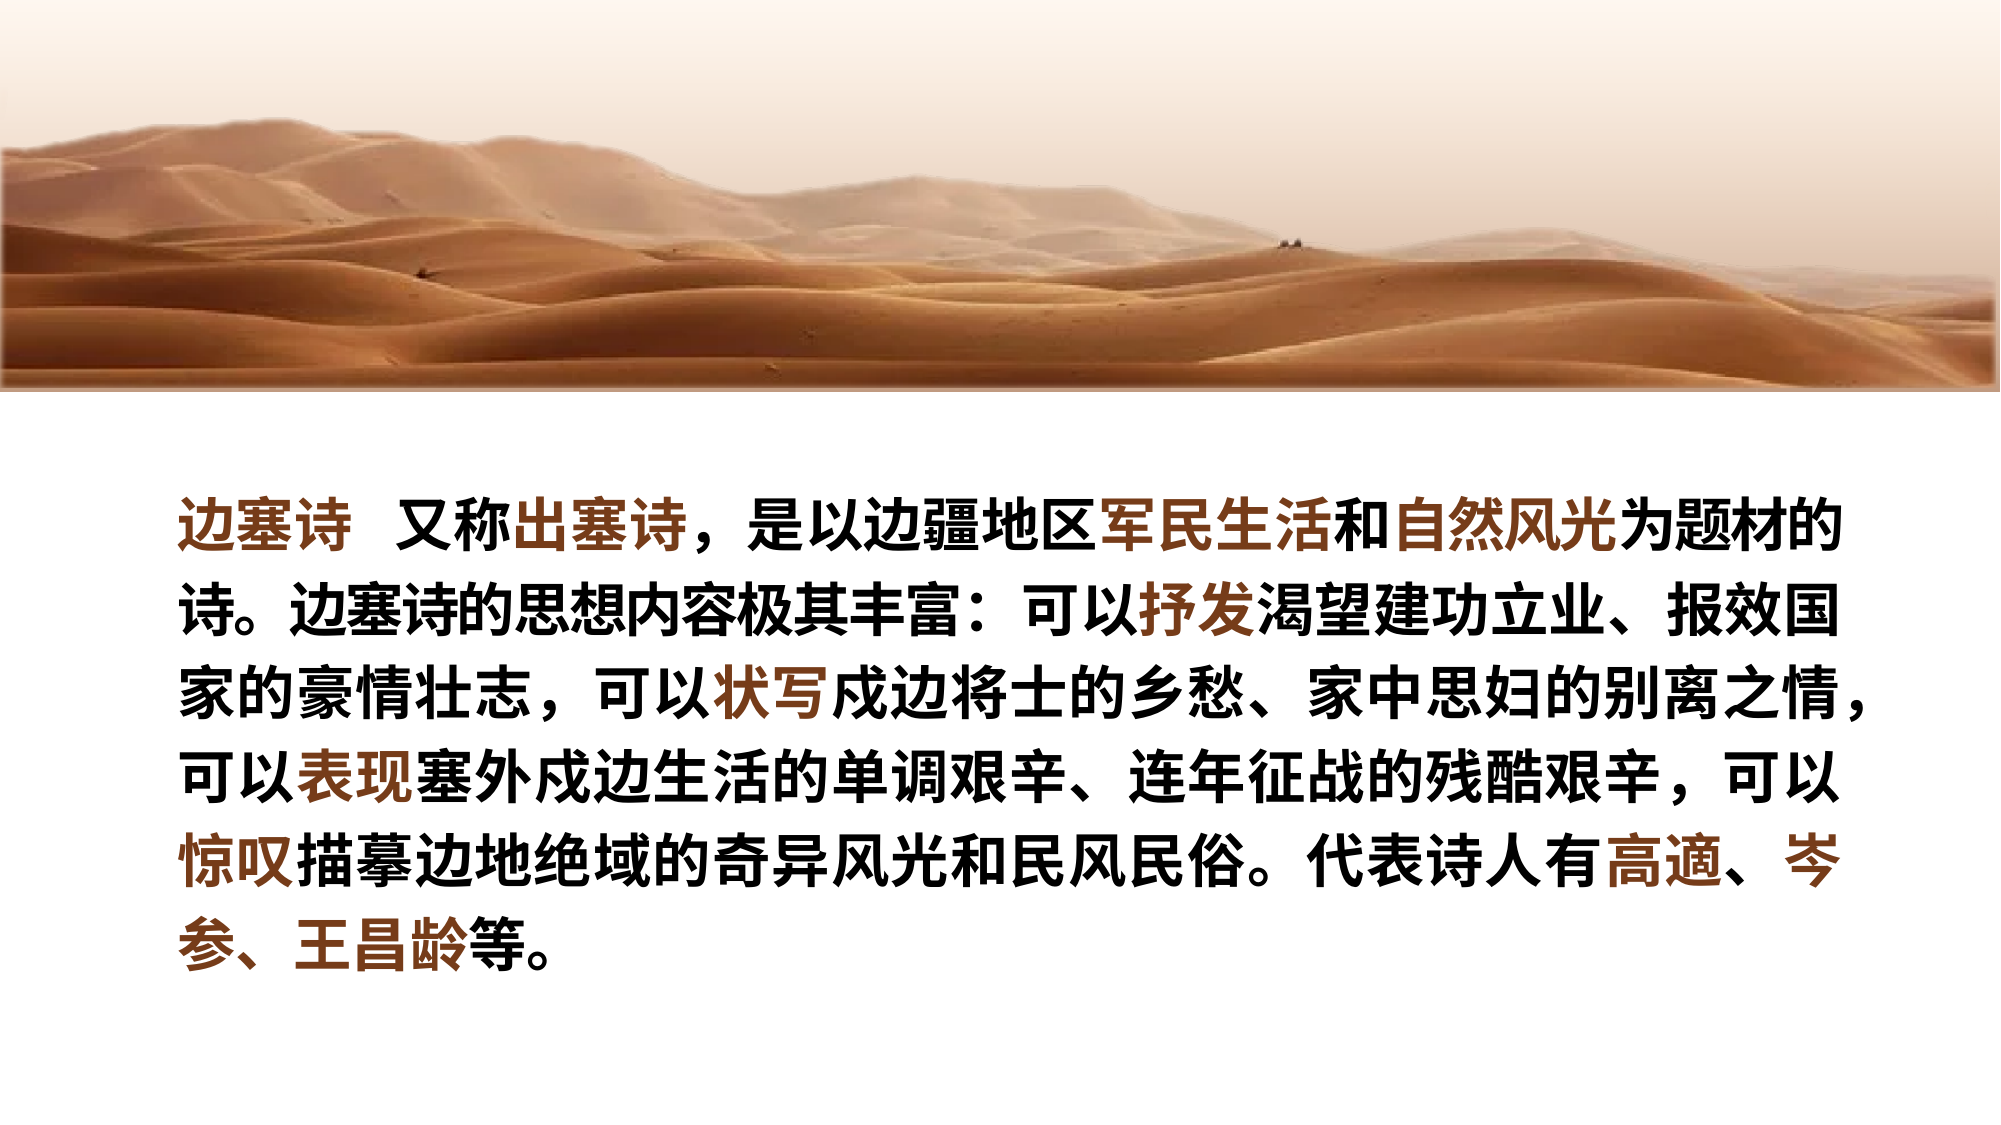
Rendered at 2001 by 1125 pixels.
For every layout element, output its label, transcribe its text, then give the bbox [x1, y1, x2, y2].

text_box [0, 0, 2000, 392]
text_box 边塞诗 又称出塞诗，是以边疆地区军民生活和自然风光为题材的诗。边塞诗的思想内容极其丰富：可以抒发渴望建功立业、报效国家的豪情壮志，可以状写戍边将士的乡愁、家中思妇的别离之情，可以表现塞外戍边生活的单调艰辛、连年征战的残酷艰辛，可以惊叹描摹边地绝域的奇异风光和民风民俗。代表诗人有高適、岑参、王昌龄等。 [162, 467, 1857, 986]
